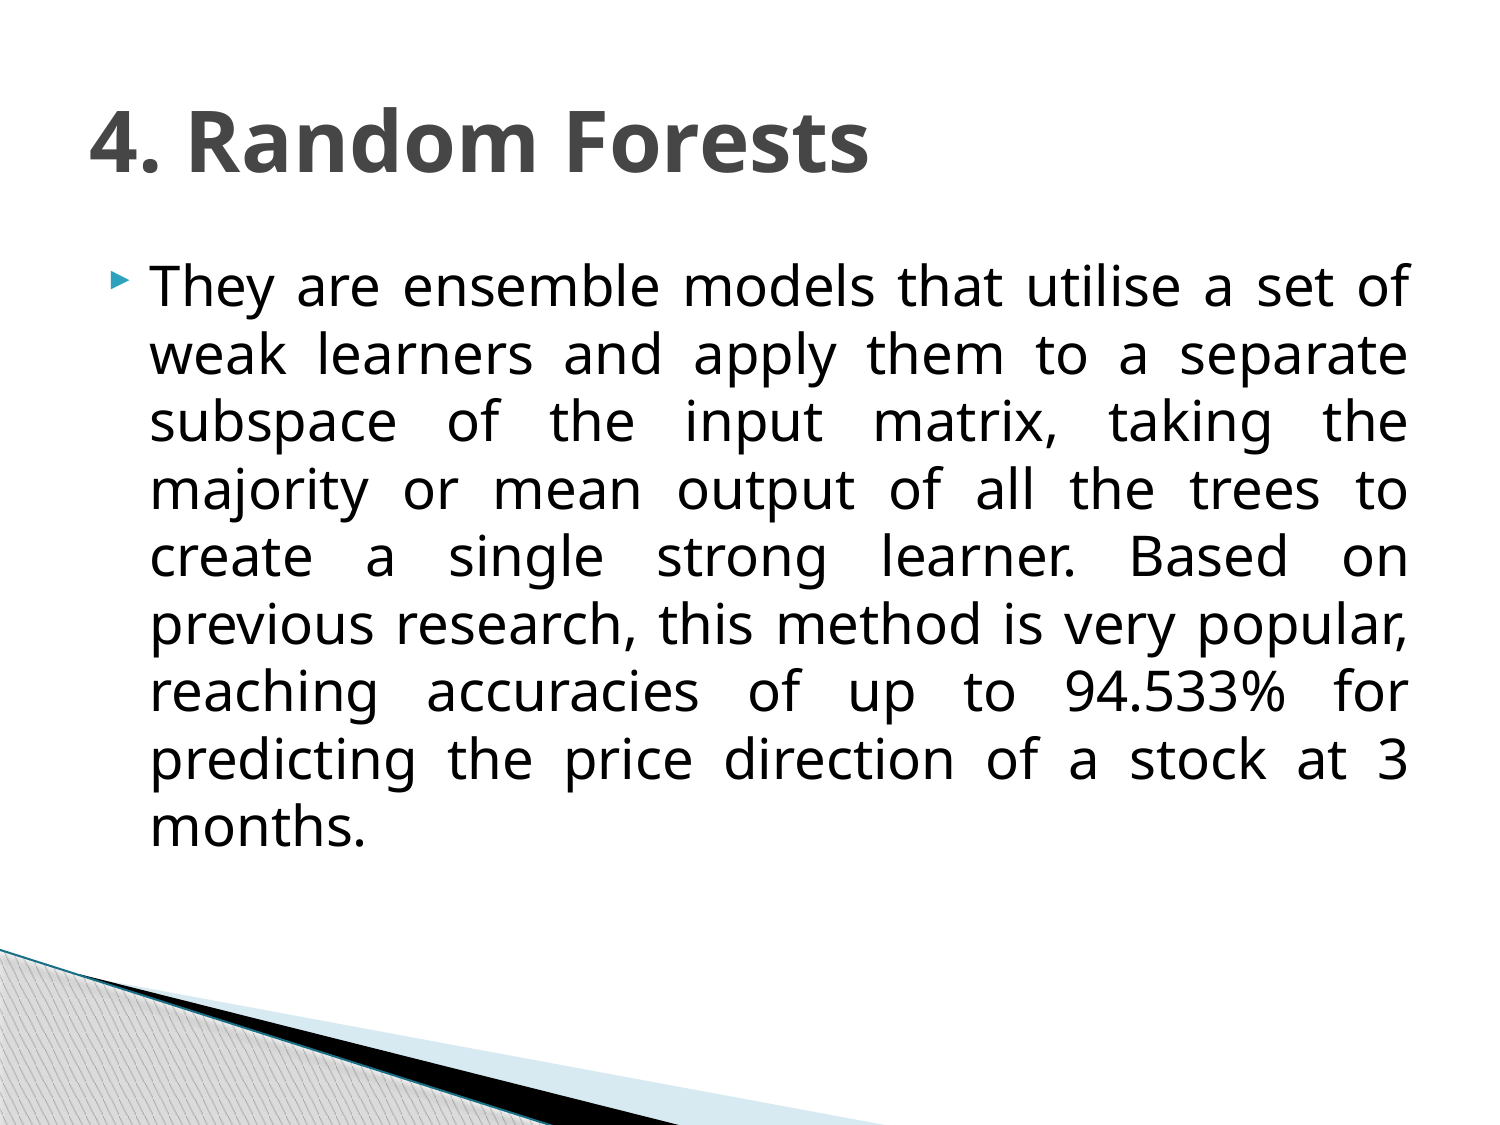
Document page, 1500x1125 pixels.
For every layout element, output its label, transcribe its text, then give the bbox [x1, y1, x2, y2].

title 4. Random Forests [75, 45, 1425, 233]
list They are ensemble models that utilise a set of weak learners and apply them to a separate subspace of the input matrix, taking the majority or mean output of all the trees to create a single strong learner. Based on previous research, this method is very popular, reaching accuracies of up to 94.533% for predicting the price direction of a stock at 3 months. [75, 243, 1425, 986]
